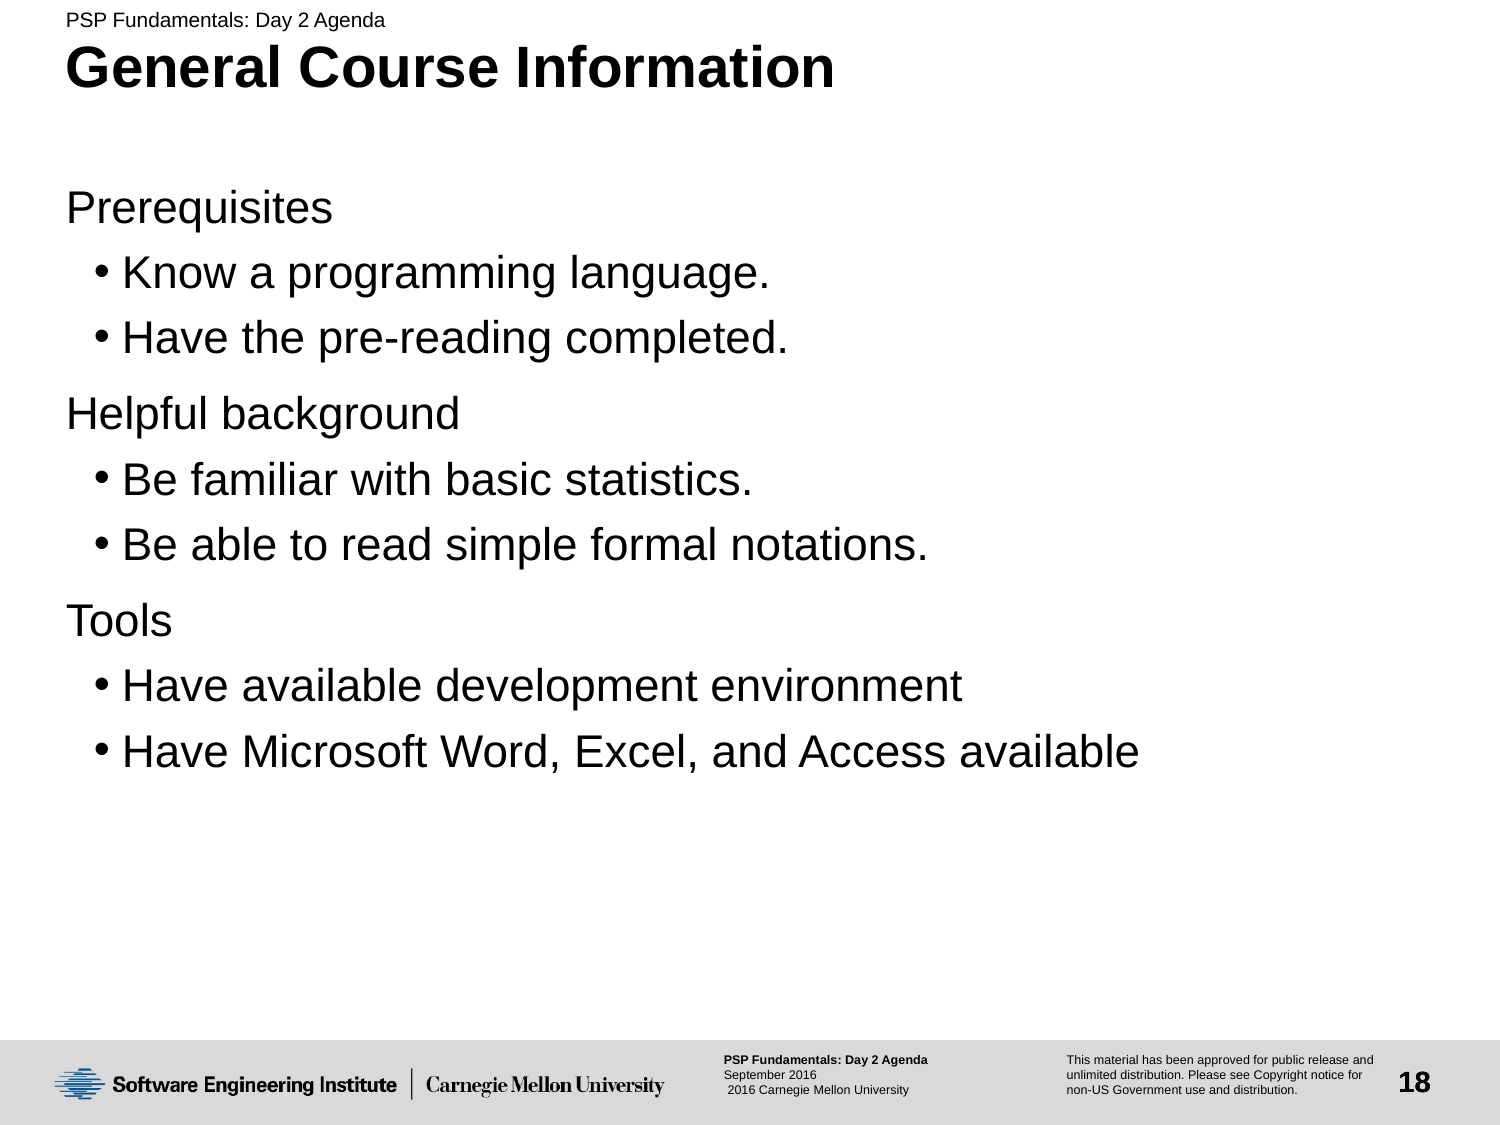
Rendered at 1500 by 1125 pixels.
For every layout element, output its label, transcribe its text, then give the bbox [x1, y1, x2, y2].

picture [46, 1061, 673, 1104]
title General Course Information [65, 37, 1430, 148]
list Prerequisites Know a programming language. Have the pre-reading completed. Helpful background Be familiar with basic statistics. Be able to read simple formal notations. Tools Have available development environment Have Microsoft Word, Excel, and Access available [65, 177, 1431, 1000]
